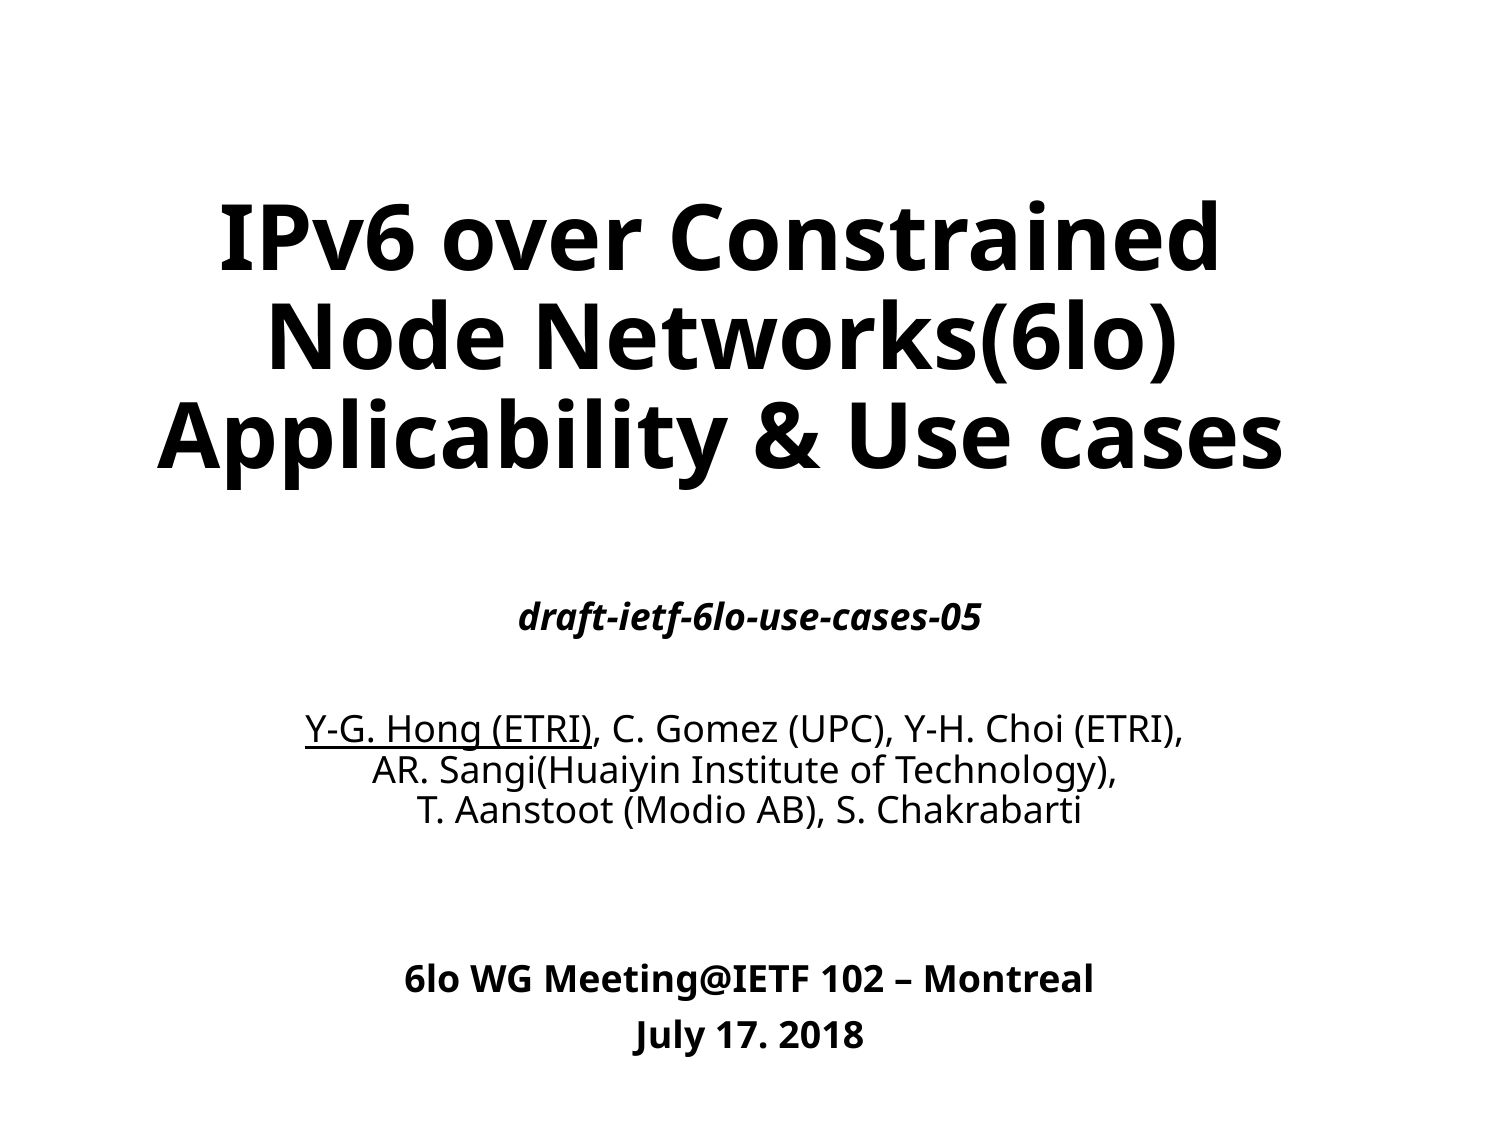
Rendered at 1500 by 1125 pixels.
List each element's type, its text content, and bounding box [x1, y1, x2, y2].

subtitle draft-ietf-6lo-use-cases-05 Y-G. Hong (ETRI), C. Gomez (UPC), Y-H. Choi (ETRI), AR. Sangi(Huaiyin Institute of Technology), T. Aanstoot (Modio AB), S. Chakrabarti 6lo WG Meeting@IETF 102 – Montreal July 17. 2018 [187, 590, 1313, 1068]
title IPv6 over Constrained Node Networks(6lo) Applicability & Use cases [131, 184, 1313, 576]
